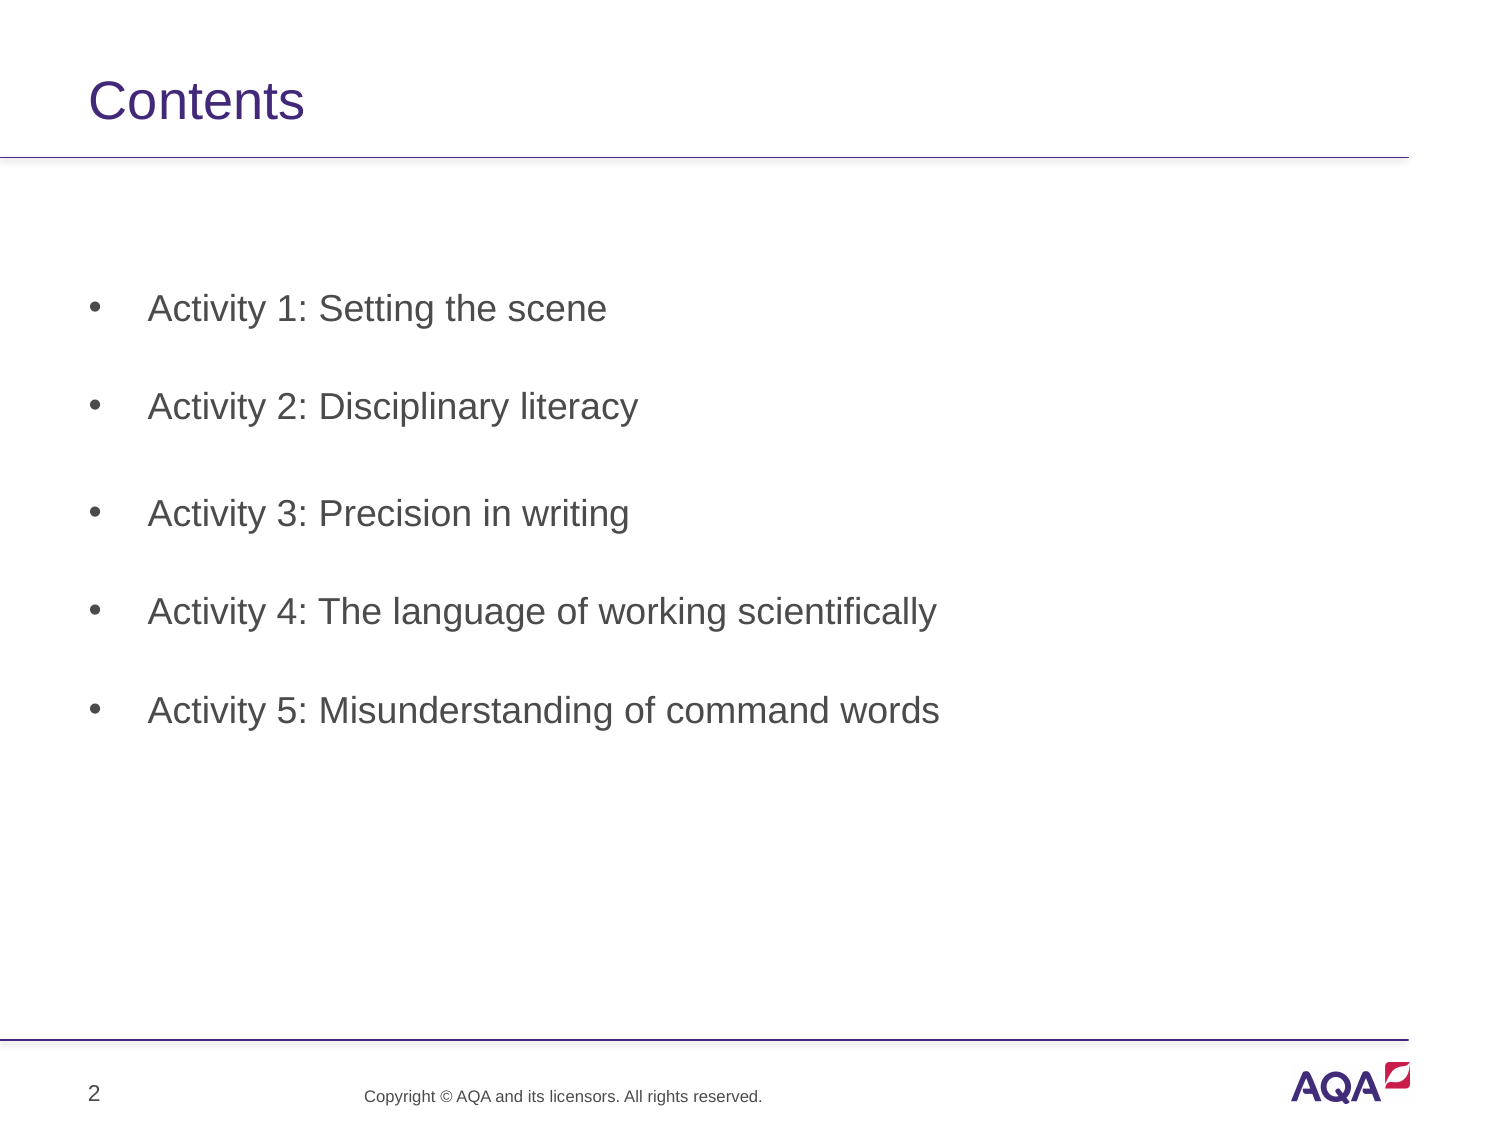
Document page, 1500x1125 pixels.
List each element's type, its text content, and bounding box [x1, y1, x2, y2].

slide_number 2 [72, 1062, 188, 1123]
list Activity 1: Setting the scene Activity 2: Disciplinary literacy Activity 3: Precision in writing Activity 4: The language of working scientifically Activity 5: Misunderstanding of command words [88, 284, 1409, 1007]
footer Copyright © AQA and its licensors. All rights reserved. [324, 1084, 764, 1124]
picture [1291, 1062, 1410, 1104]
title Contents [88, 72, 1409, 144]
